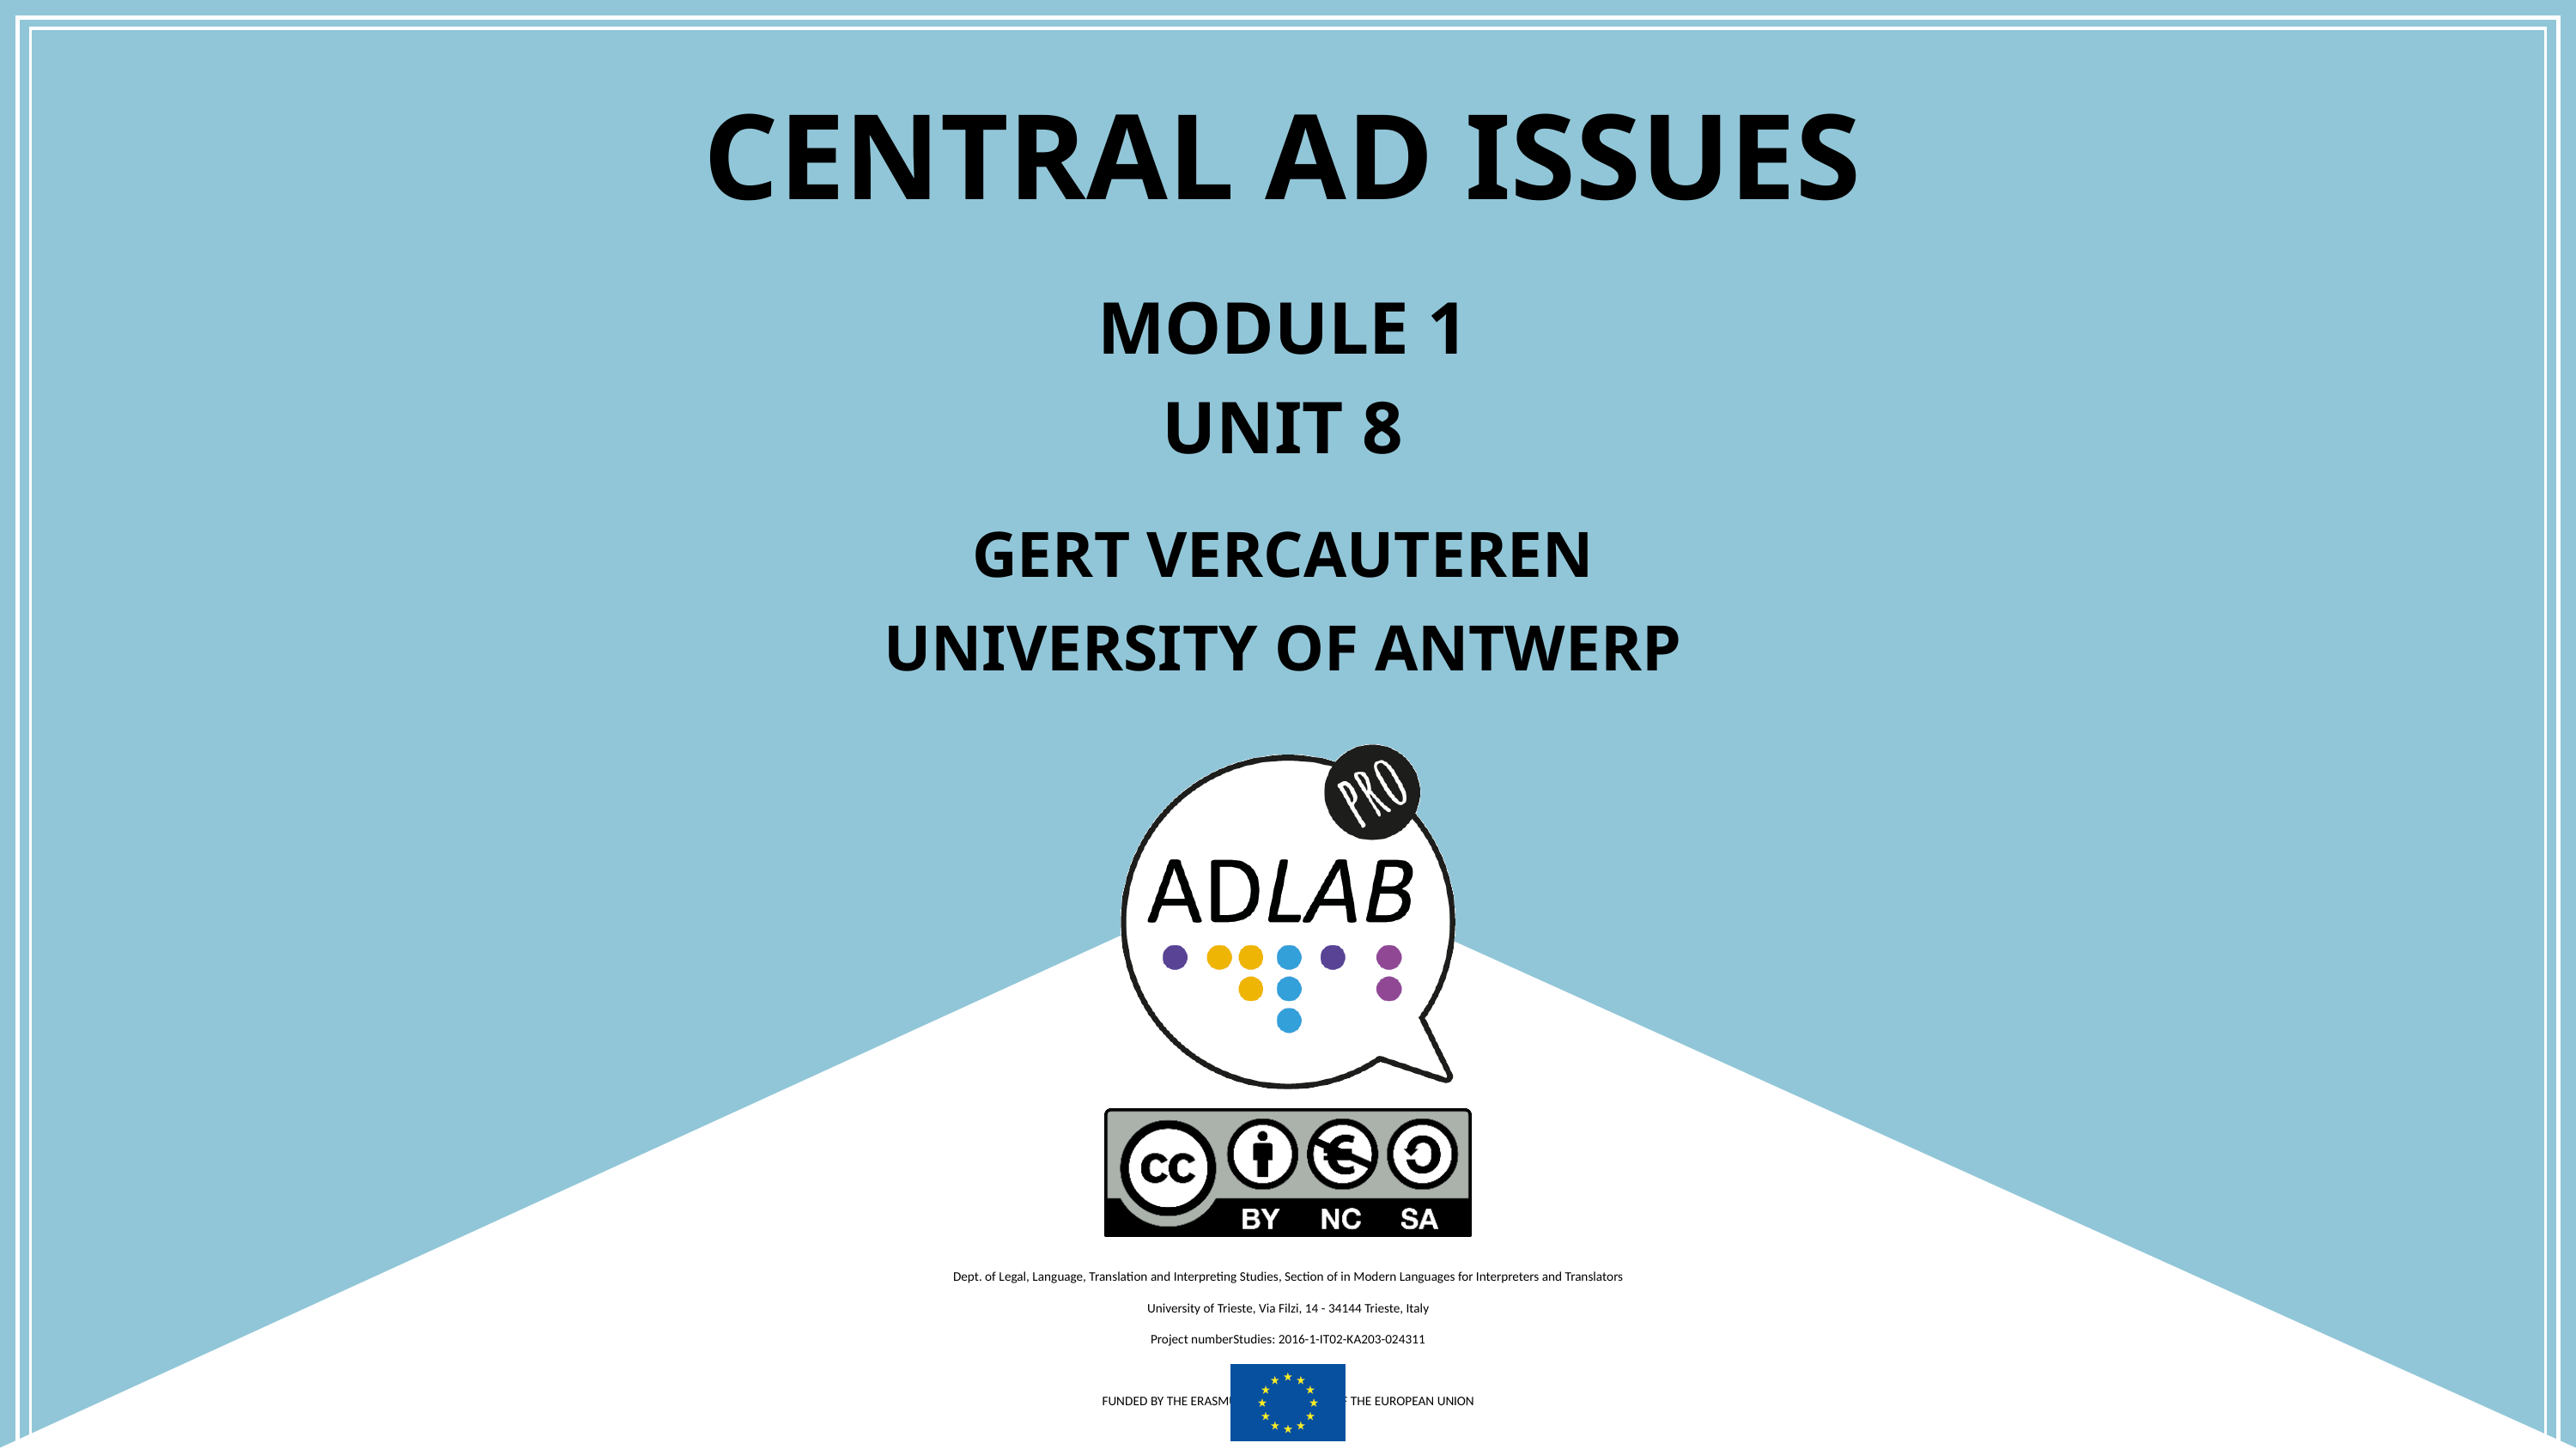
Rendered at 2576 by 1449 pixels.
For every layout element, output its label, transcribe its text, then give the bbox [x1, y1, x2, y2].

picture [1230, 1364, 1346, 1441]
title CENTRAL AD ISSUES [144, 91, 2422, 252]
list GERT VERCAUTEREN [492, 517, 2074, 596]
text_box UNIVERSITY OF ANTWERP [492, 610, 2074, 688]
picture [1104, 1108, 1472, 1237]
list MODULE 1 UNIT 8 [492, 286, 2074, 482]
picture [1111, 736, 1465, 1089]
